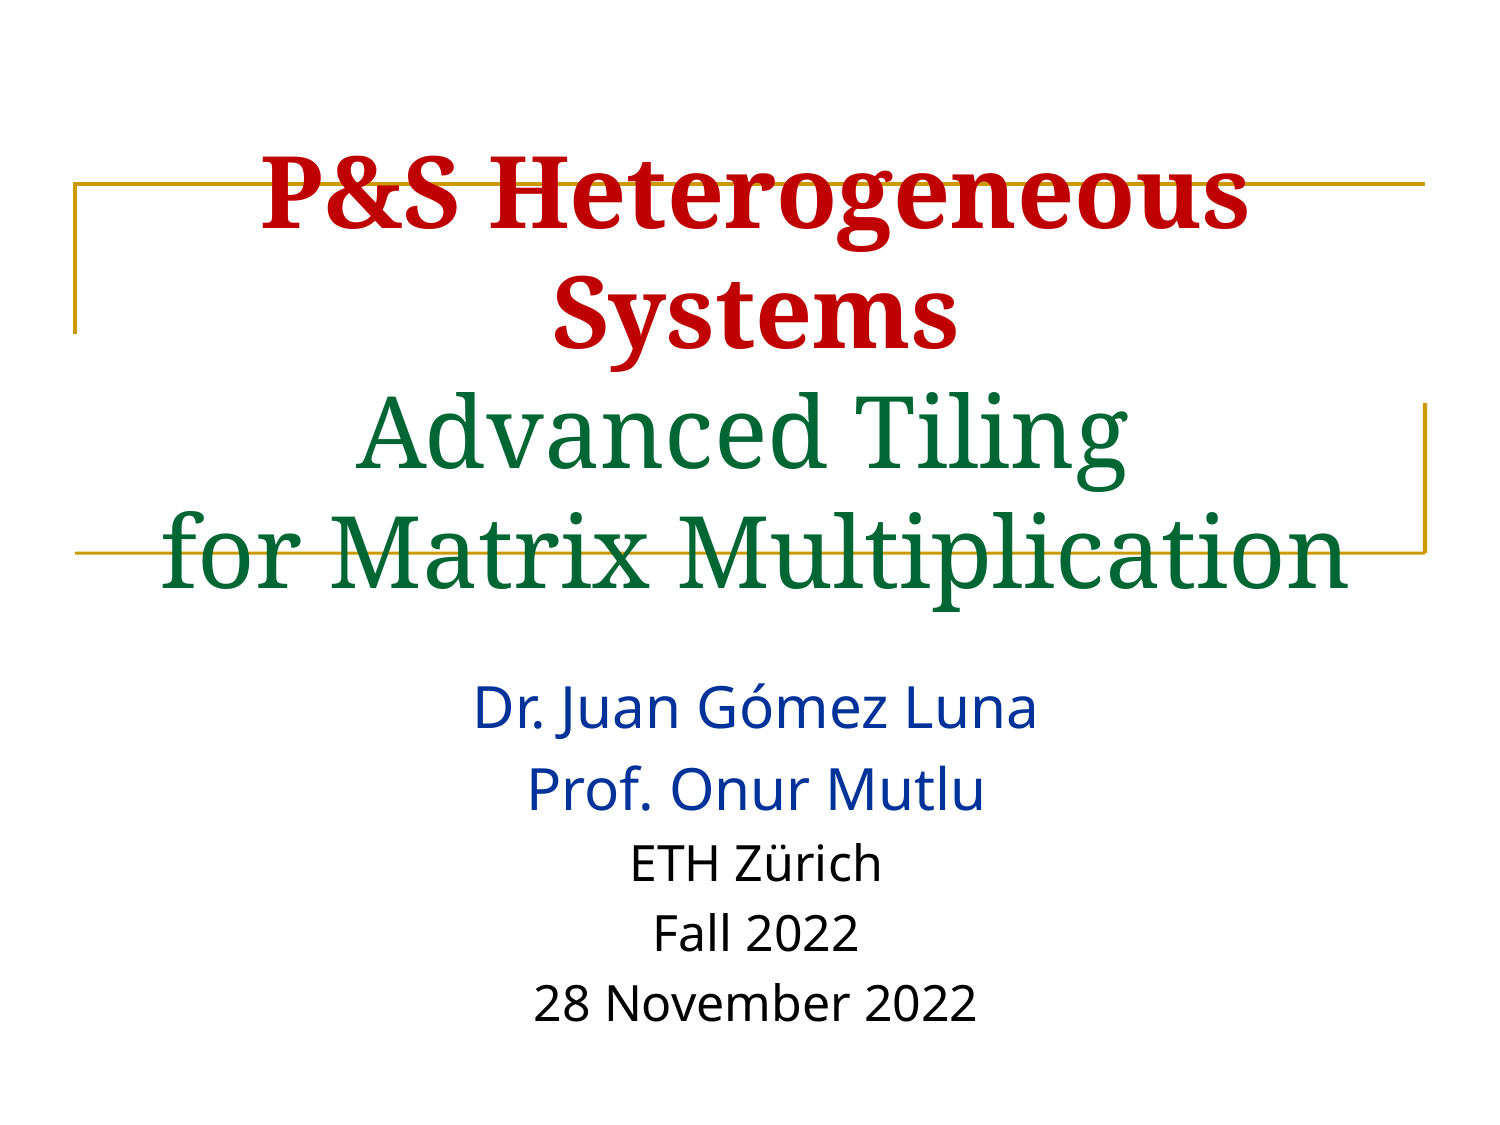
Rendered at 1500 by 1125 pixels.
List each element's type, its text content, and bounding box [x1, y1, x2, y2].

title P&S Heterogeneous Systems Advanced Tiling for Matrix Multiplication [62, 187, 1451, 551]
subtitle Dr. Juan Gómez Luna Prof. Onur Mutlu ETH Zürich Fall 2022 28 November 2022 [112, 662, 1401, 1038]
